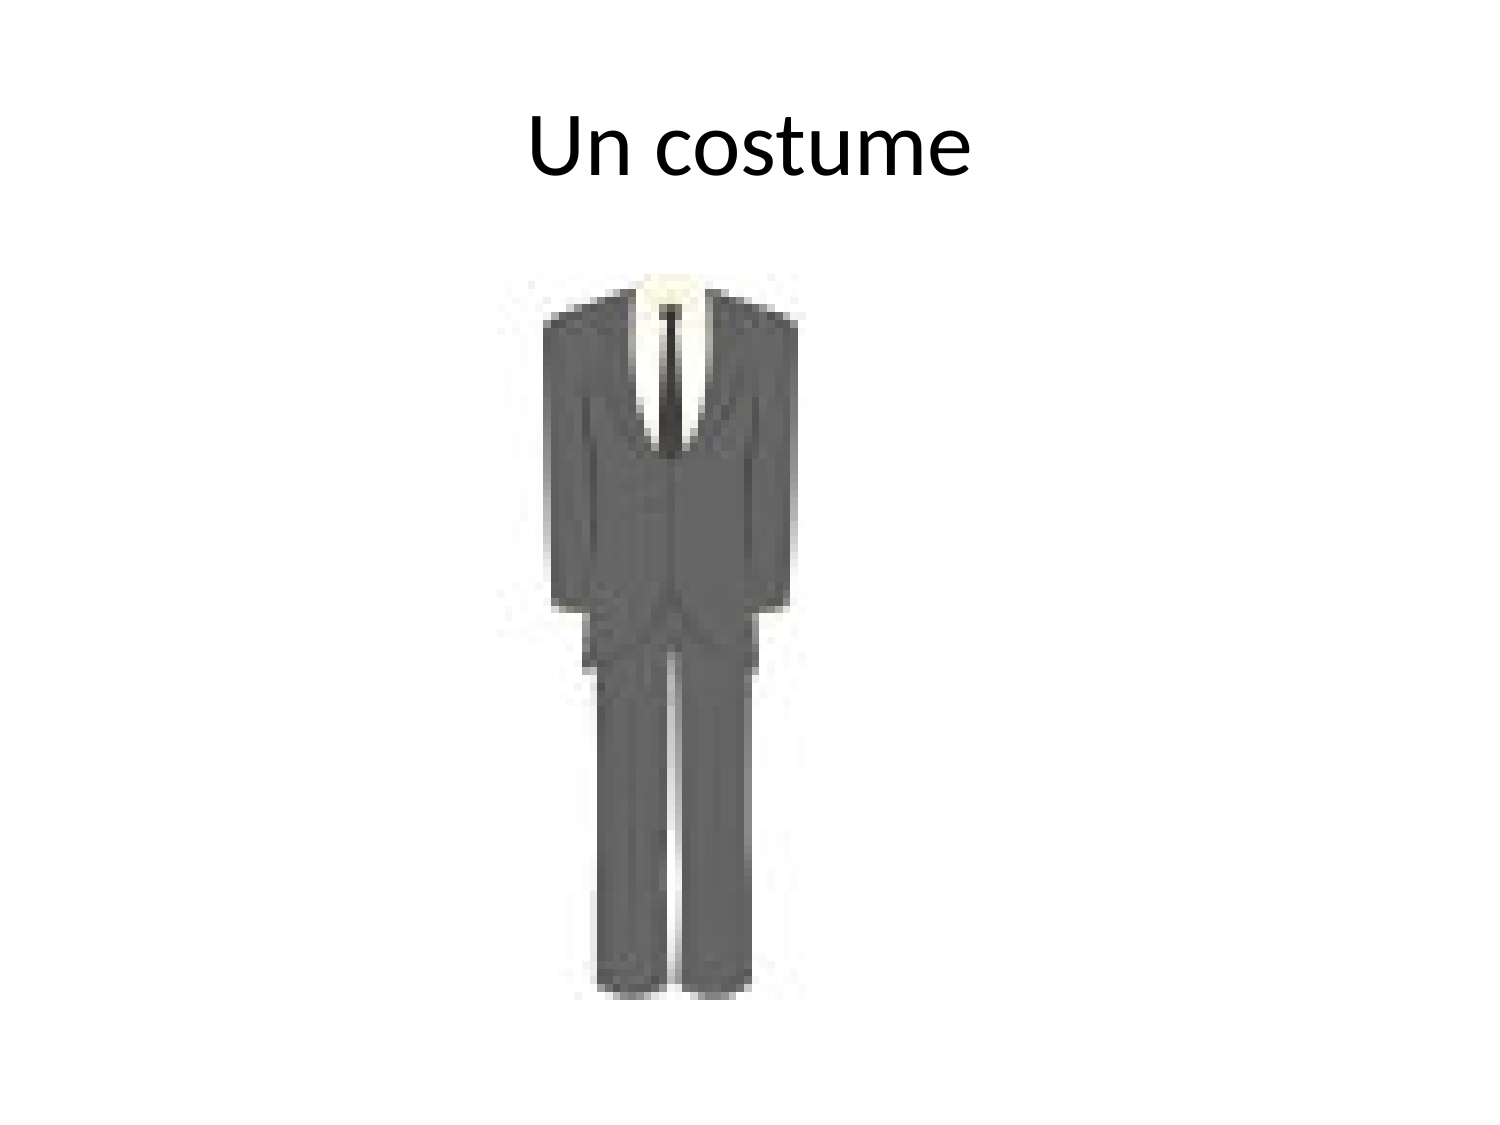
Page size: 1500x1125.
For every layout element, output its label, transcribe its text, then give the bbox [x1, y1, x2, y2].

title Un costume [75, 45, 1425, 233]
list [312, 274, 1038, 1001]
